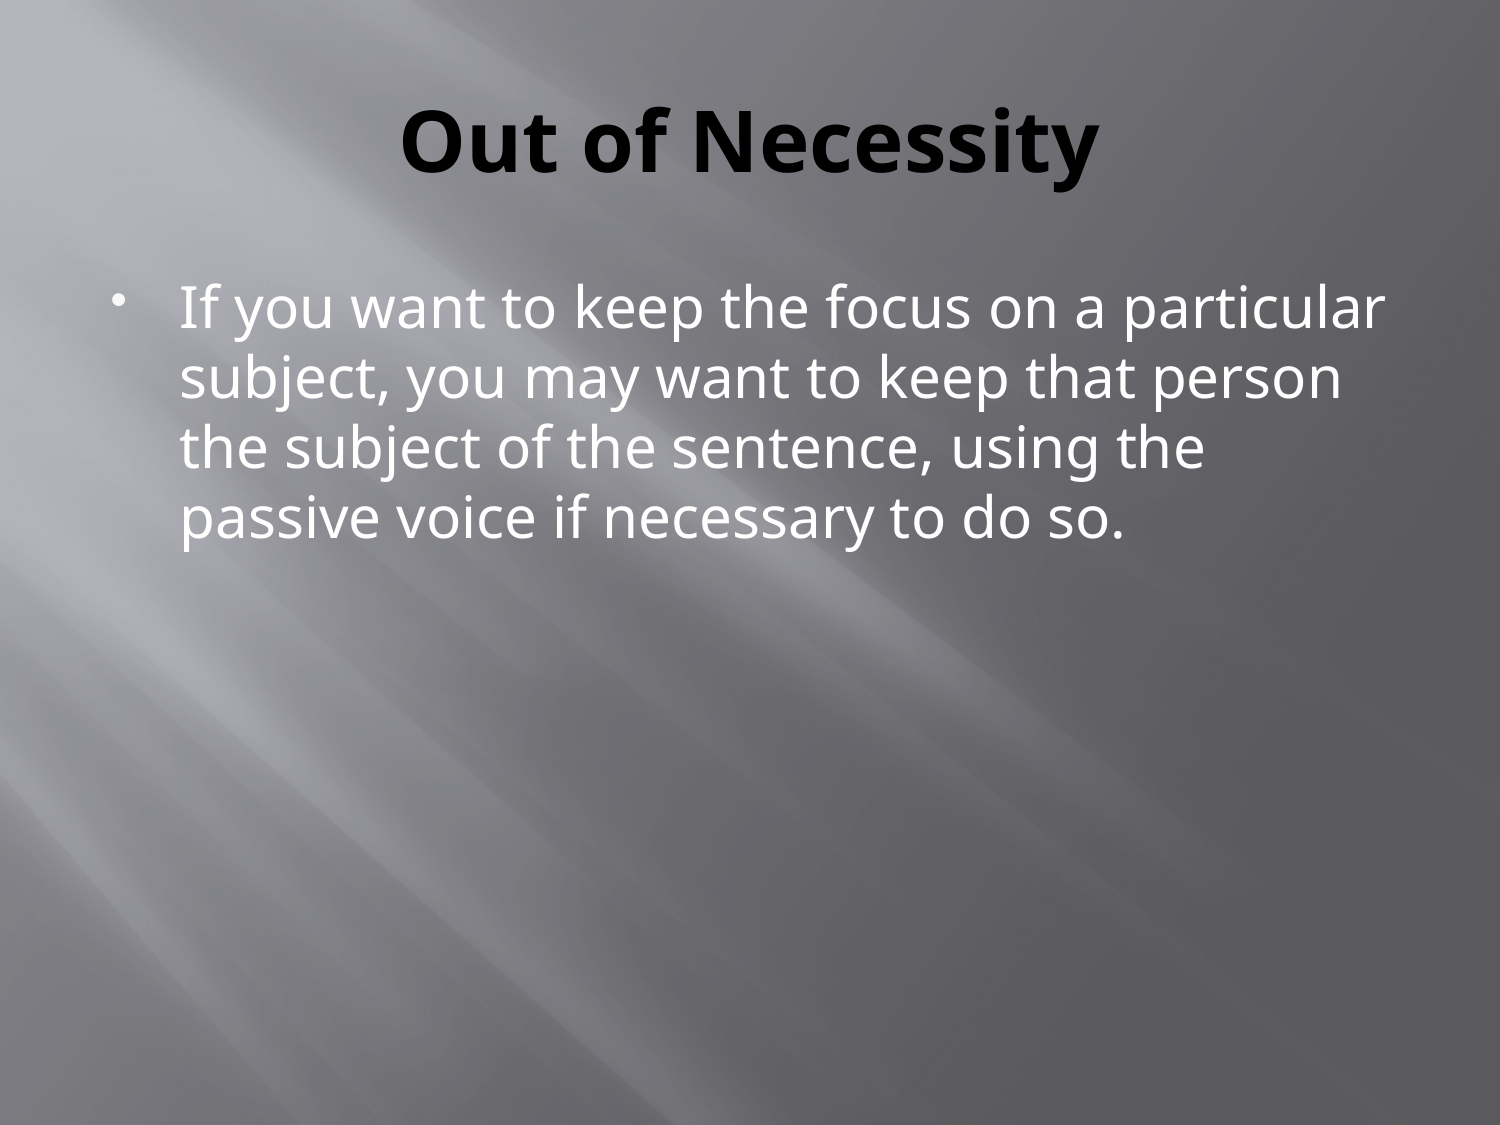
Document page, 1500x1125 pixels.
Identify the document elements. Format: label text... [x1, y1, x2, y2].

list If you want to keep the focus on a particular subject, you may want to keep that person the subject of the sentence, using the passive voice if necessary to do so. [75, 262, 1425, 1035]
title Out of Necessity [75, 45, 1425, 233]
